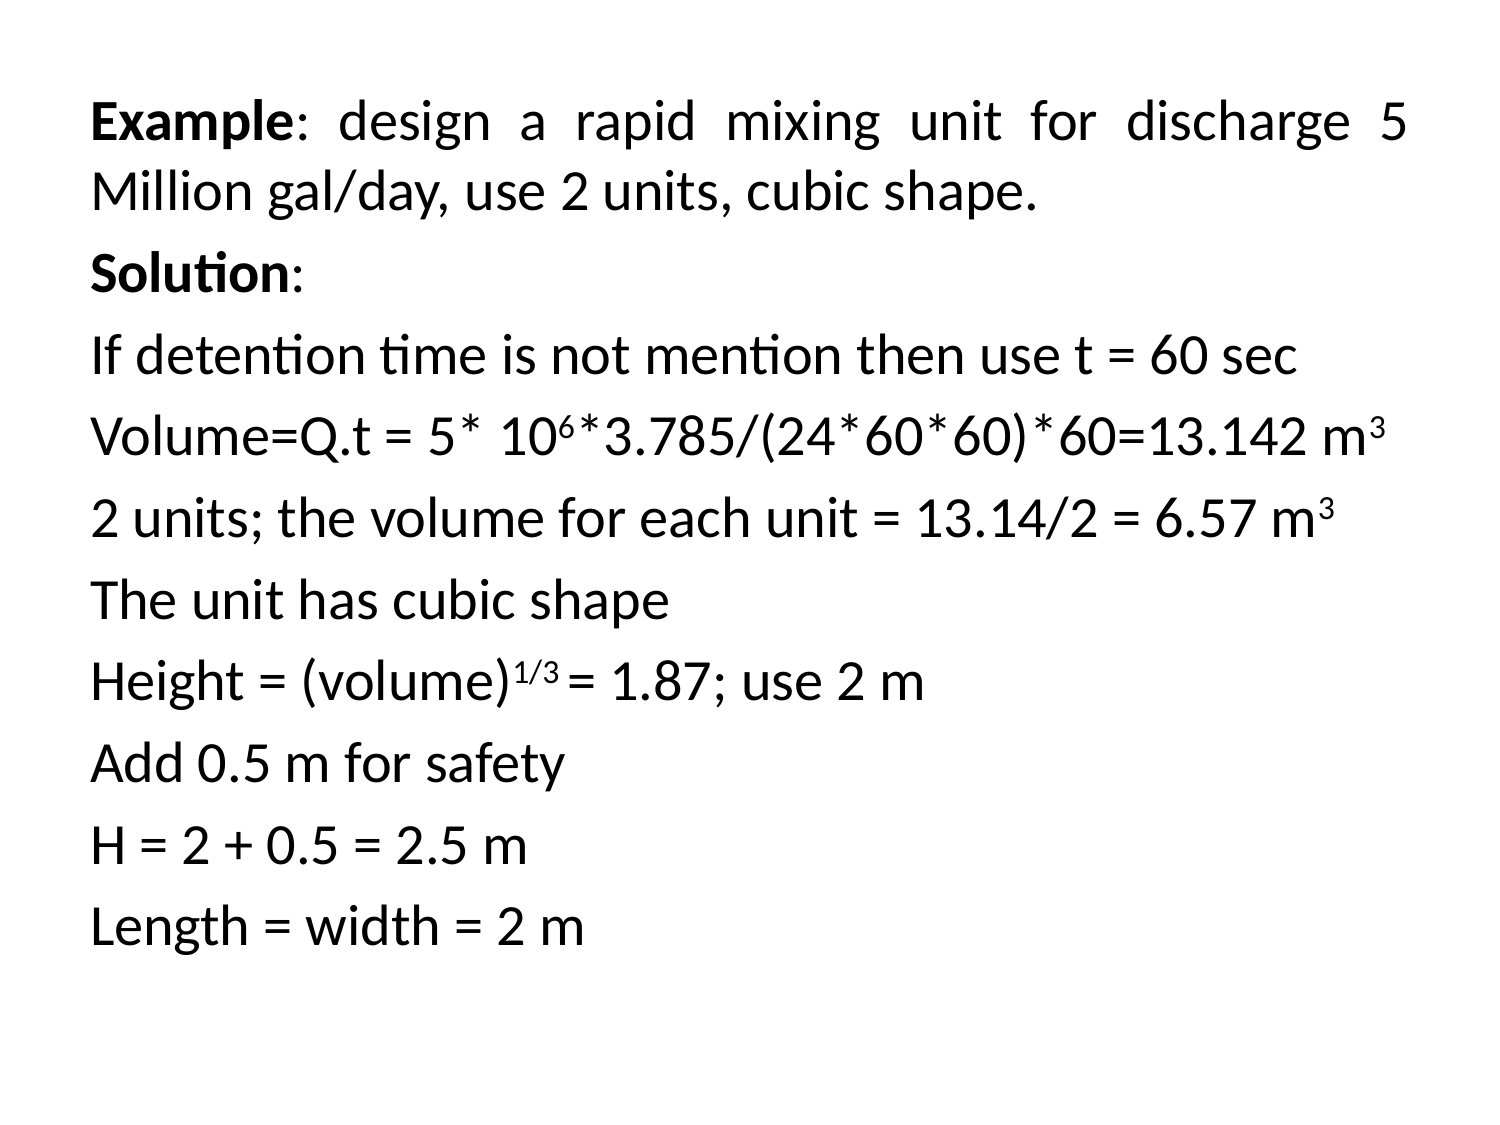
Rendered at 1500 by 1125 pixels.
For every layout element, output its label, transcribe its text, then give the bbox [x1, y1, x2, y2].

list Example: design a rapid mixing unit for discharge 5 Million gal/day, use 2 units, cubic shape. Solution: If detention time is not mention then use t = 60 sec Volume=Q.t = 5* 106*3.785/(24*60*60)*60=13.142 m3 2 units; the volume for each unit = 13.14/2 = 6.57 m3 The unit has cubic shape Height = (volume)1/3 = 1.87; use 2 m Add 0.5 m for safety H = 2 + 0.5 = 2.5 m Length = width = 2 m [75, 75, 1425, 1005]
